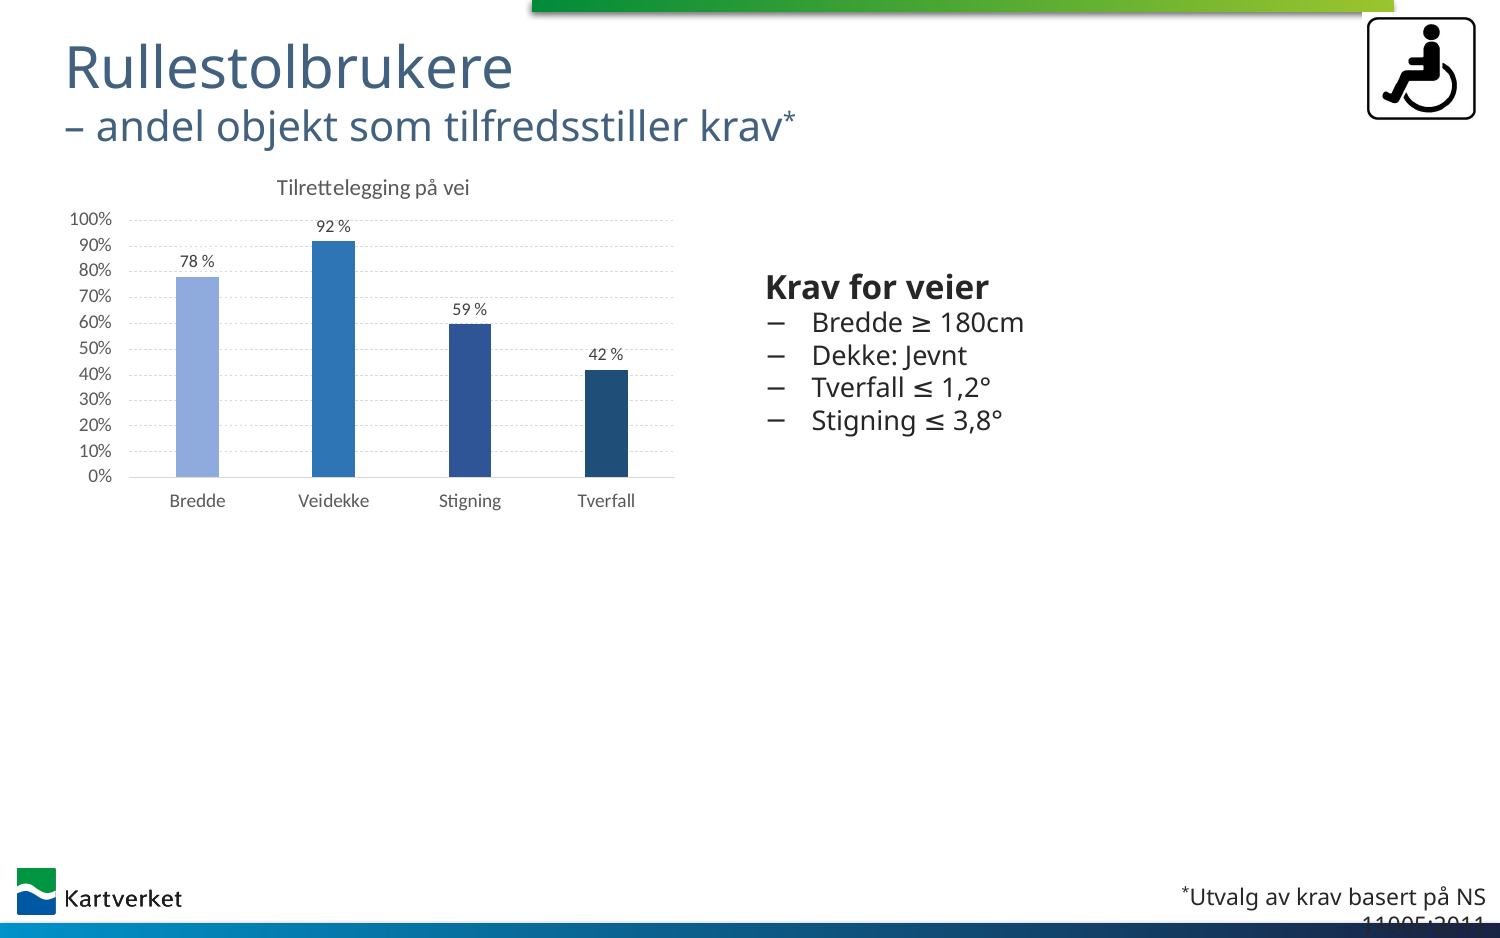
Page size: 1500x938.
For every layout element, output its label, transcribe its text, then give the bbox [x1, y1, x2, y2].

picture [62, 166, 685, 519]
text_box Krav for veier Bredde ≥ 180cm Dekke: Jevnt Tverfall ≤ 1,2° Stigning ≤ 3,8° [750, 258, 1234, 444]
text_box Rullestolbrukere – andel objekt som tilfredsstiller krav* [49, 25, 1431, 158]
picture [1362, 12, 1481, 126]
text_box *Utvalg av krav basert på NS 11005:2011 [1068, 873, 1500, 938]
